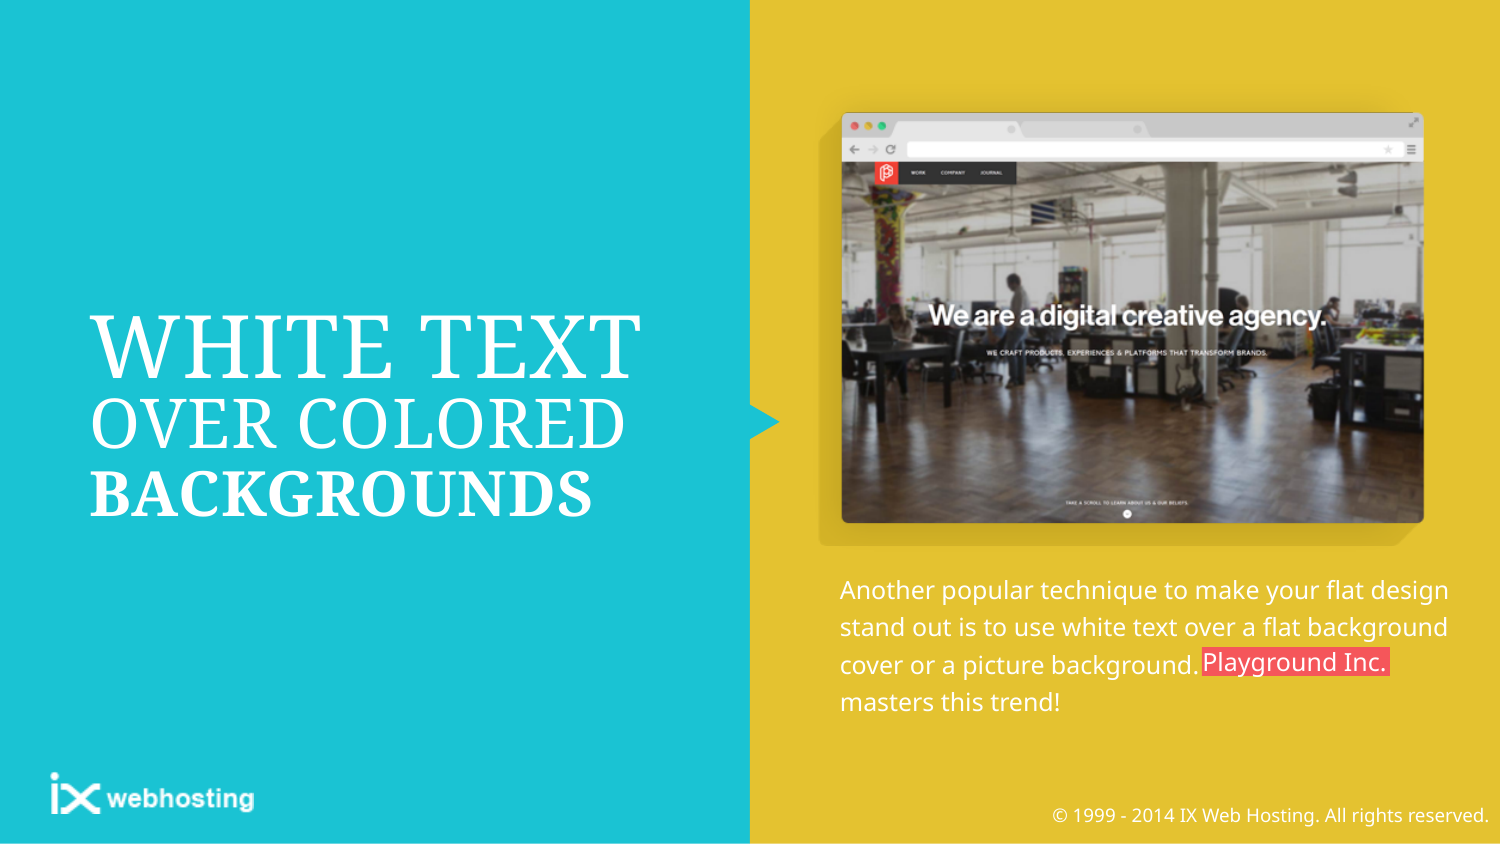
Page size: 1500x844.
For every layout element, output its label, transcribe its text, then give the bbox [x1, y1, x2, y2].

text_box [0, 0, 748, 844]
text_box Playground Inc. [1187, 638, 1438, 684]
picture [1201, 647, 1391, 677]
text_box [745, 401, 782, 443]
text_box WHITE TEXT OVER COLORED BACKGROUNDS [75, 321, 700, 537]
picture [813, 84, 1426, 552]
text_box [748, 0, 1500, 844]
picture [49, 771, 254, 815]
text_box © 1999 - 2014 IX Web Hosting. All rights reserved. [1037, 796, 1500, 834]
text_box Another popular technique to make your flat design stand out is to use white text over a flat background cover or a picture background. masters this trend! [824, 559, 1500, 725]
